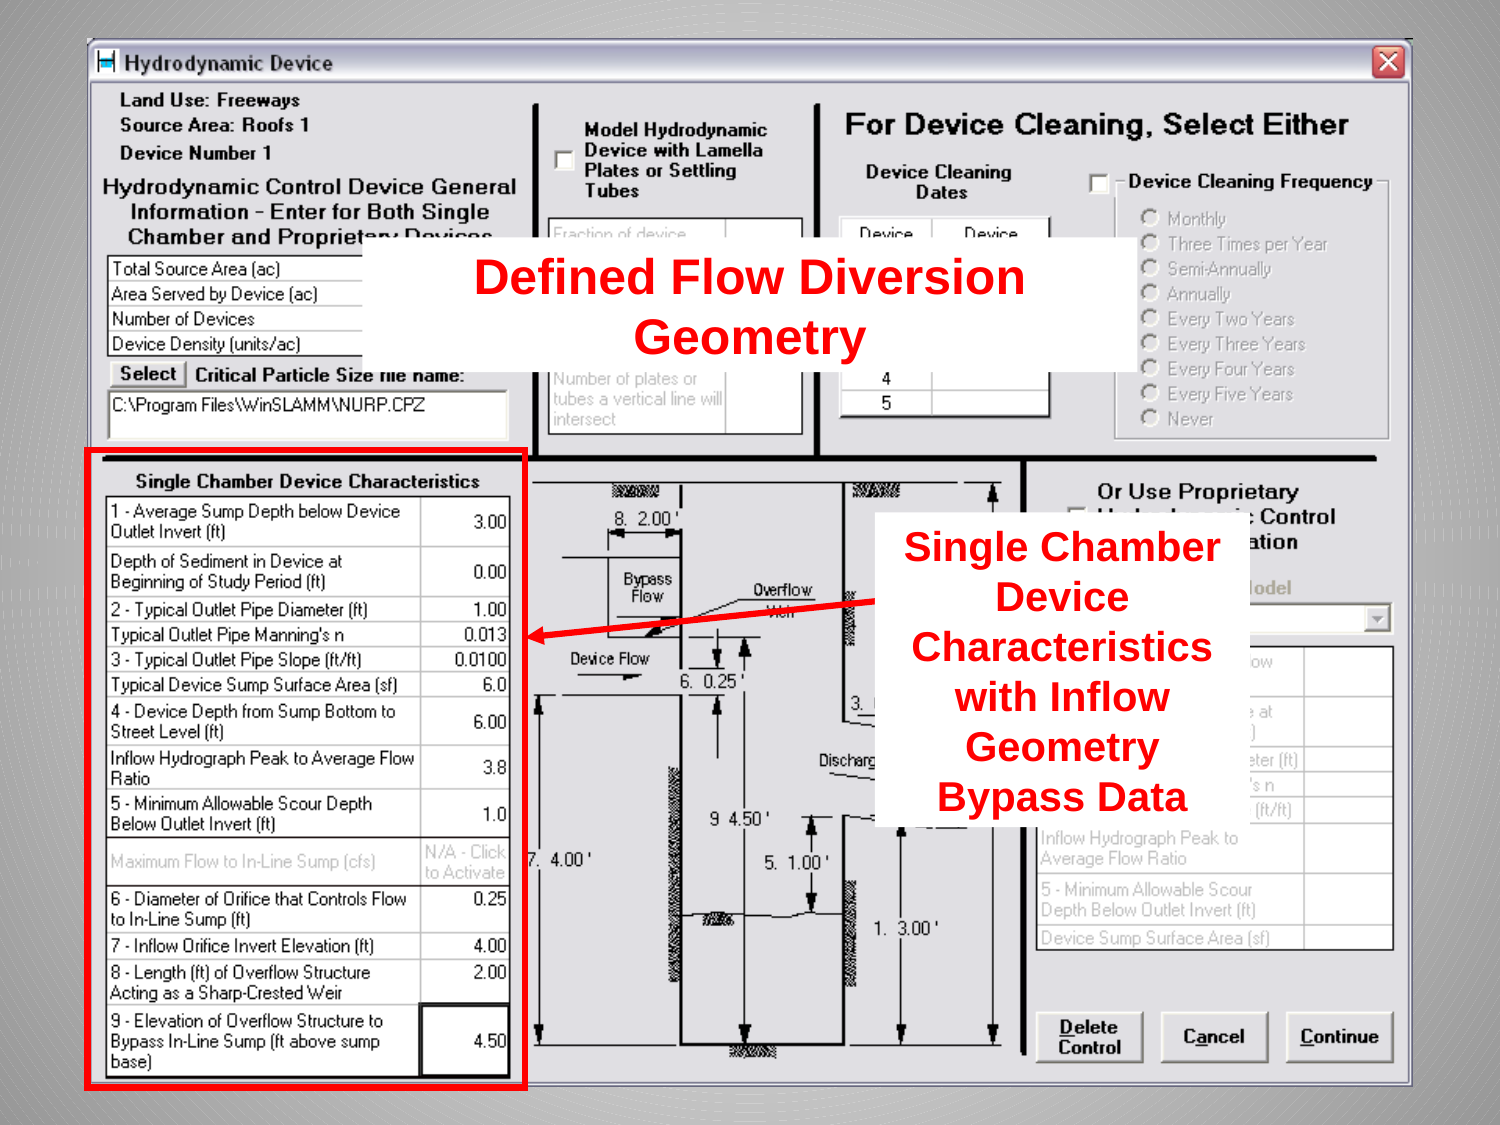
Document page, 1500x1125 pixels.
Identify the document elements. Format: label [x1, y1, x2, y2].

picture [87, 37, 1413, 1087]
